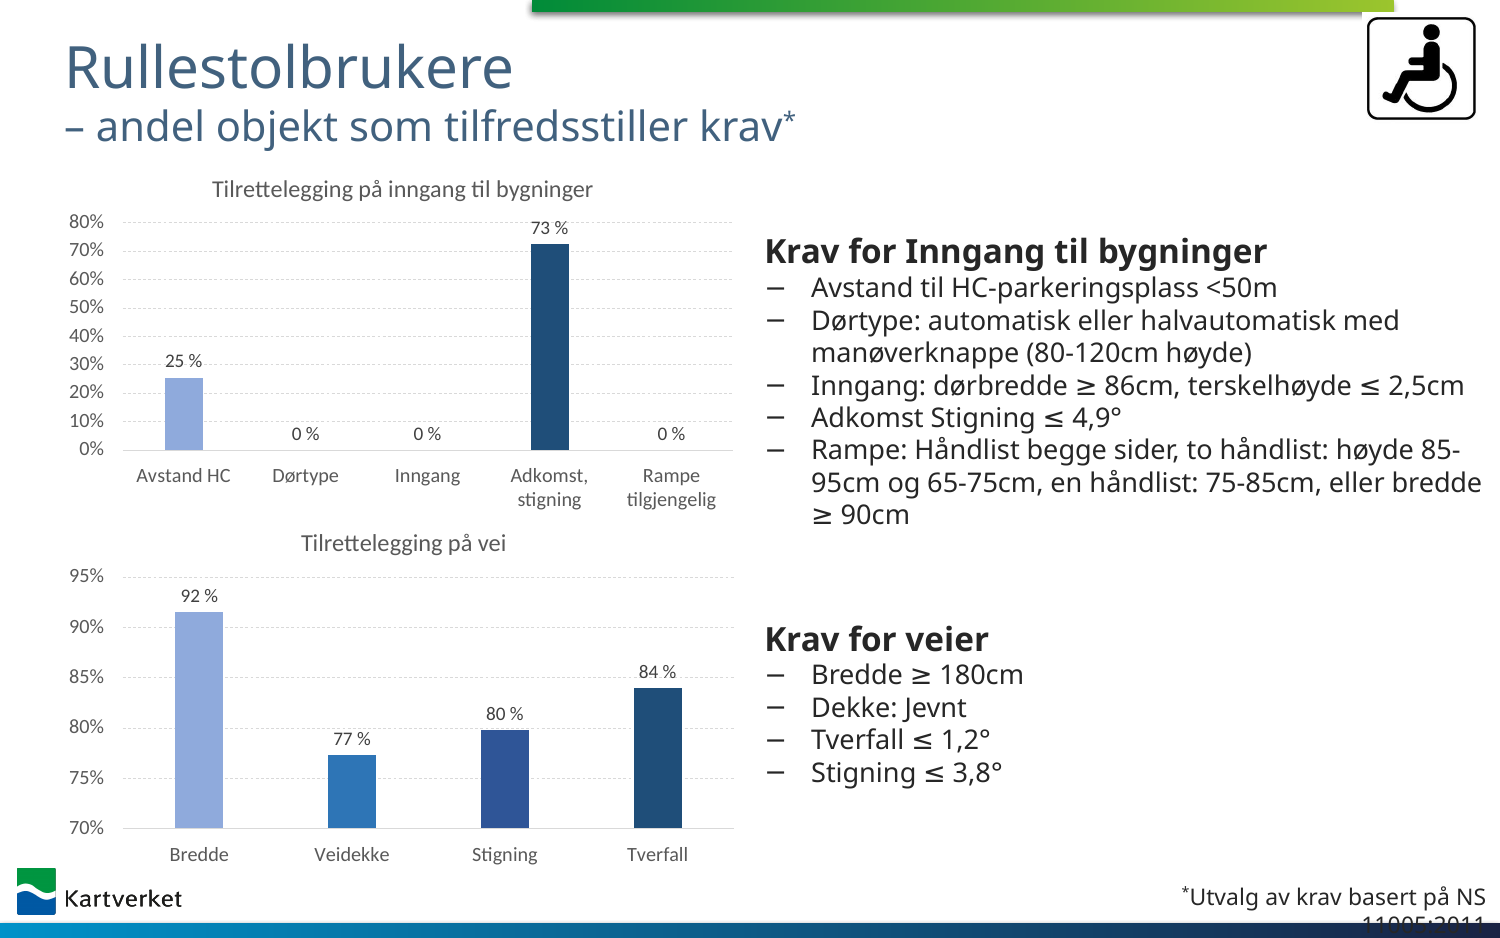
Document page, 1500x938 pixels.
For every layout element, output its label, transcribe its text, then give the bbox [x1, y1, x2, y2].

text_box *Utvalg av krav basert på NS 11005:2011 [1068, 873, 1500, 938]
picture [1362, 12, 1481, 126]
text_box Rullestolbrukere – andel objekt som tilfredsstiller krav* [49, 25, 1431, 158]
text_box Krav for veier Bredde ≥ 180cm Dekke: Jevnt Tverfall ≤ 1,2° Stigning ≤ 3,8° [749, 610, 1500, 795]
picture [62, 520, 746, 874]
picture [62, 166, 744, 519]
text_box Krav for Inngang til bygninger Avstand til HC-parkeringsplass <50m Dørtype: automatisk eller halvautomatisk med manøverknappe (80-120cm høyde) Inngang: dørbredde ≥ 86cm, terskelhøyde ≤ 2,5cm Adkomst Stigning ≤ 4,9° Rampe: Håndlist begge sider, to håndlist: høyde 85-95cm og 65-75cm, en håndlist: 75-85cm, eller bredde ≥ 90cm [749, 223, 1500, 538]
